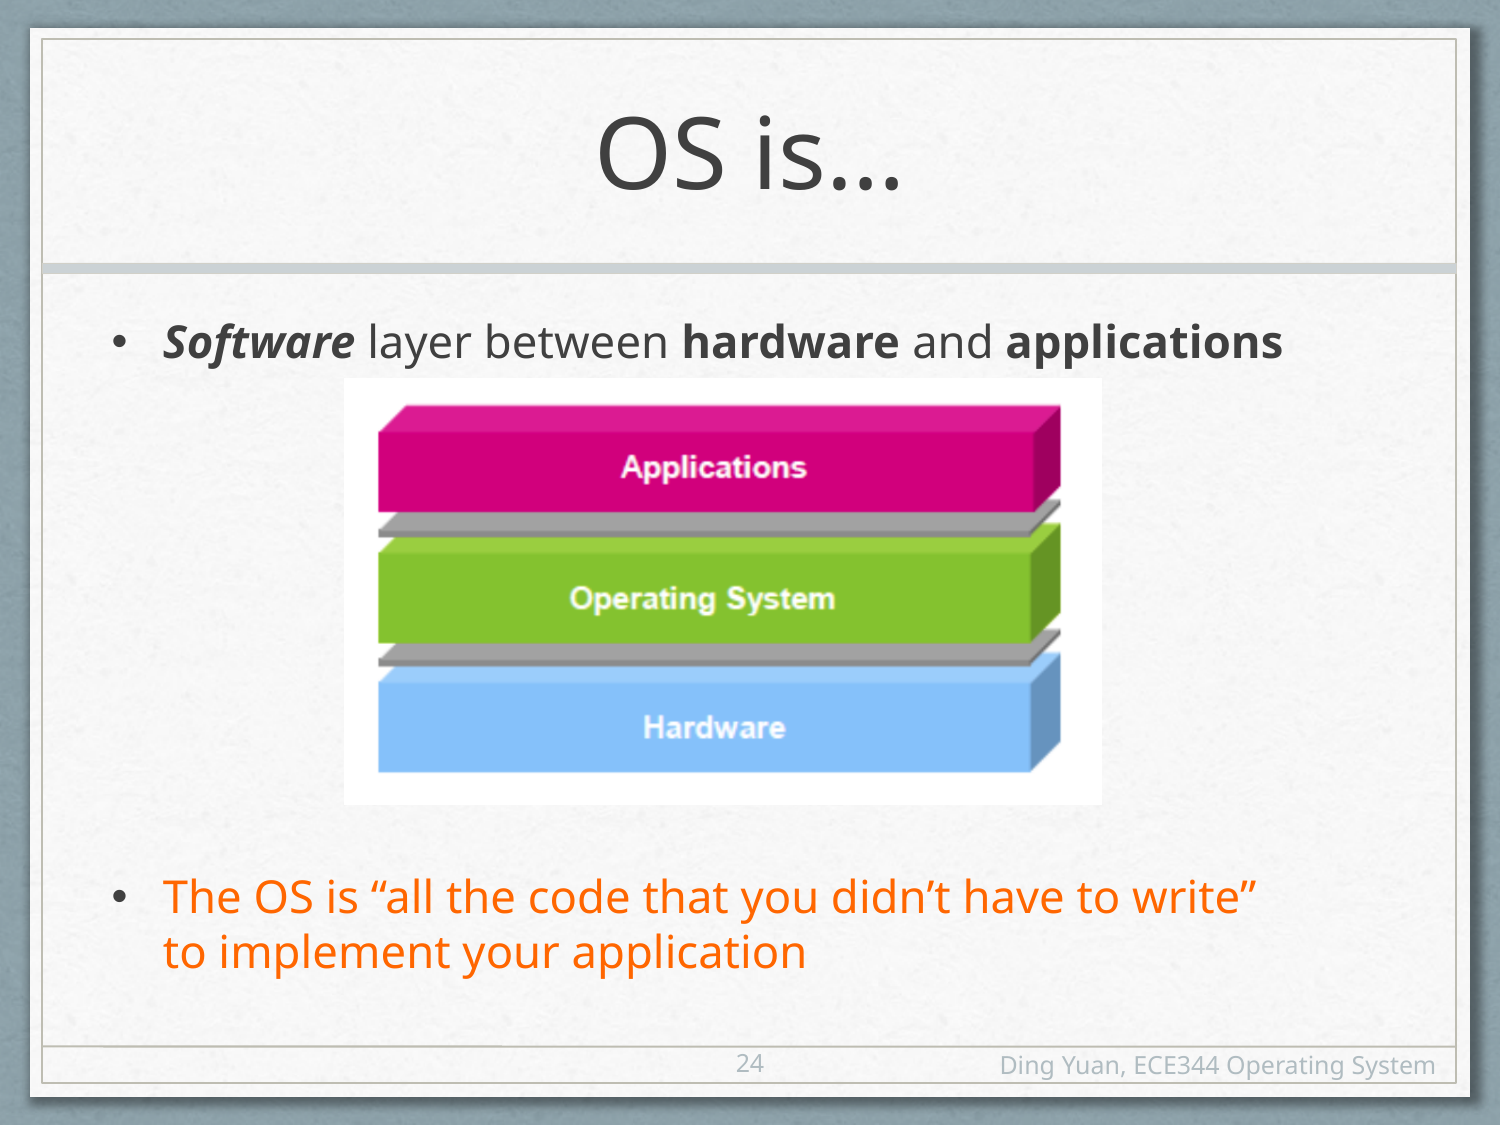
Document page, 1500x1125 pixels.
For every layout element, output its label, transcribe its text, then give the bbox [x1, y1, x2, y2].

footer Ding Yuan, ECE344 Operating System [977, 1045, 1453, 1088]
slide_number 24 [687, 1042, 813, 1088]
title OS is… [147, 40, 1353, 260]
picture [30, 28, 1470, 1097]
list Software layer between hardware and applications The OS is “all the code that you didn’t have to write” to implement your application [96, 306, 1302, 1046]
